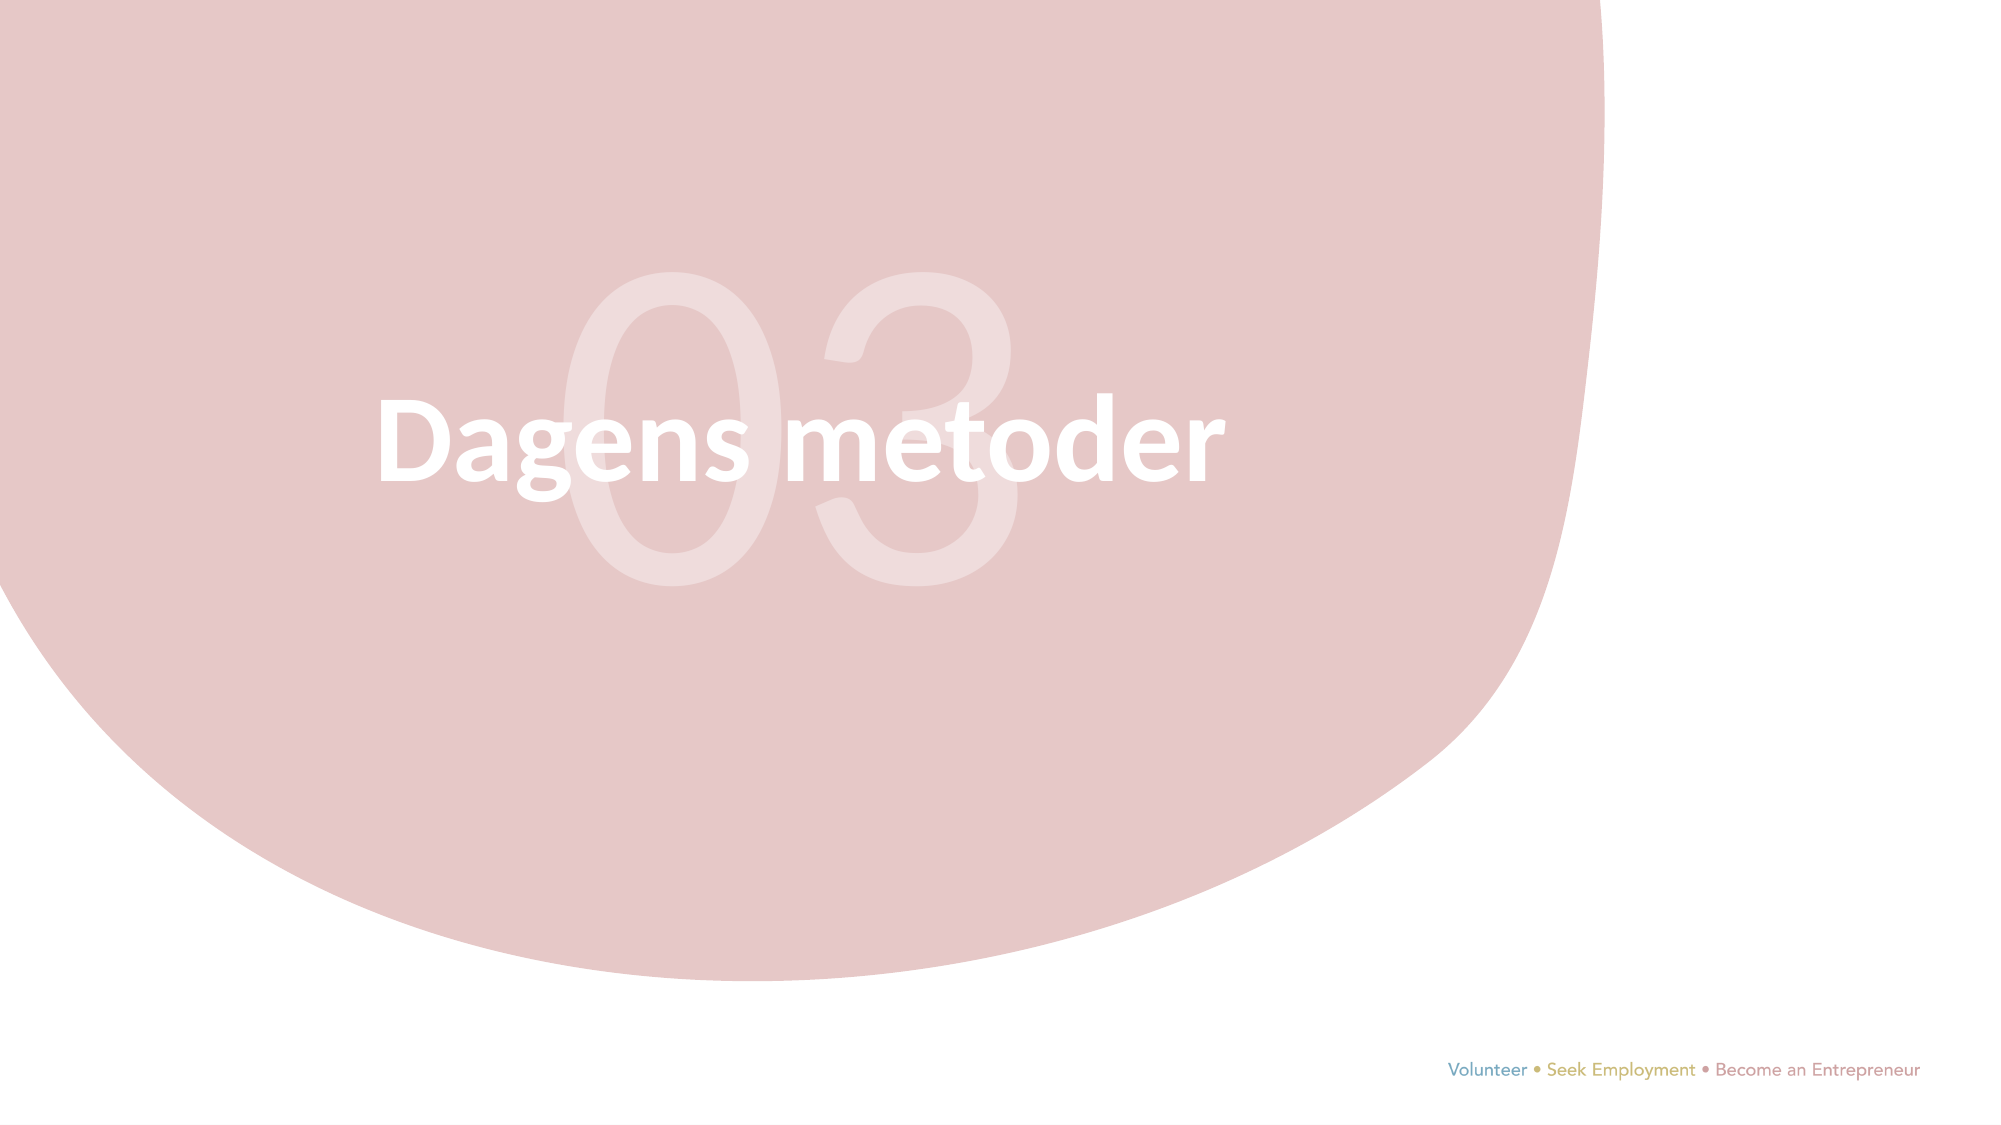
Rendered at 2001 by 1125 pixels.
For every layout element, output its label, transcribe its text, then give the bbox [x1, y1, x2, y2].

picture [1418, 1046, 1971, 1103]
list Dagens metoder [212, 365, 1390, 894]
list 03 [205, 161, 1384, 690]
